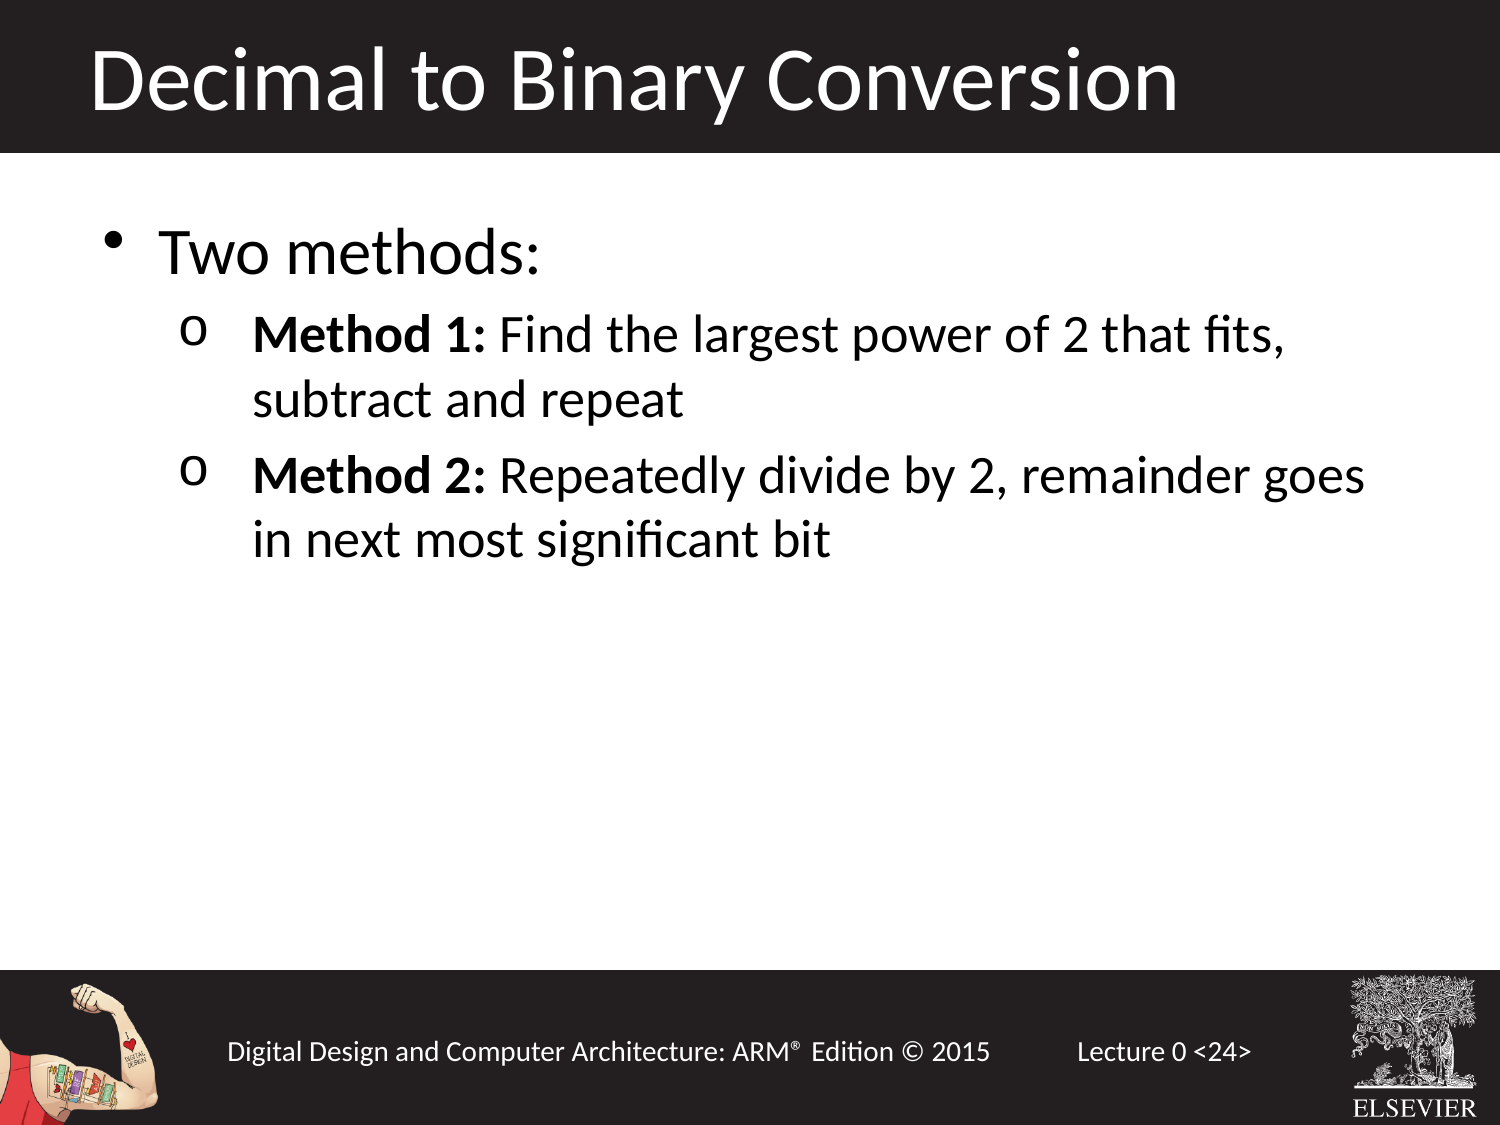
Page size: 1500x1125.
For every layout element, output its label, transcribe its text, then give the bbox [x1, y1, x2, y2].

text_box [87, 174, 1413, 1025]
text_box Two methods: Method 1: Find the largest power of 2 that fits, subtract and repeat Method 2: Repeatedly divide by 2, remainder goes in next most significant bit [87, 1025, 1413, 1050]
picture [1350, 974, 1477, 1117]
picture [0, 979, 163, 1125]
text_box Decimal to Binary Conversion [75, 11, 1375, 136]
